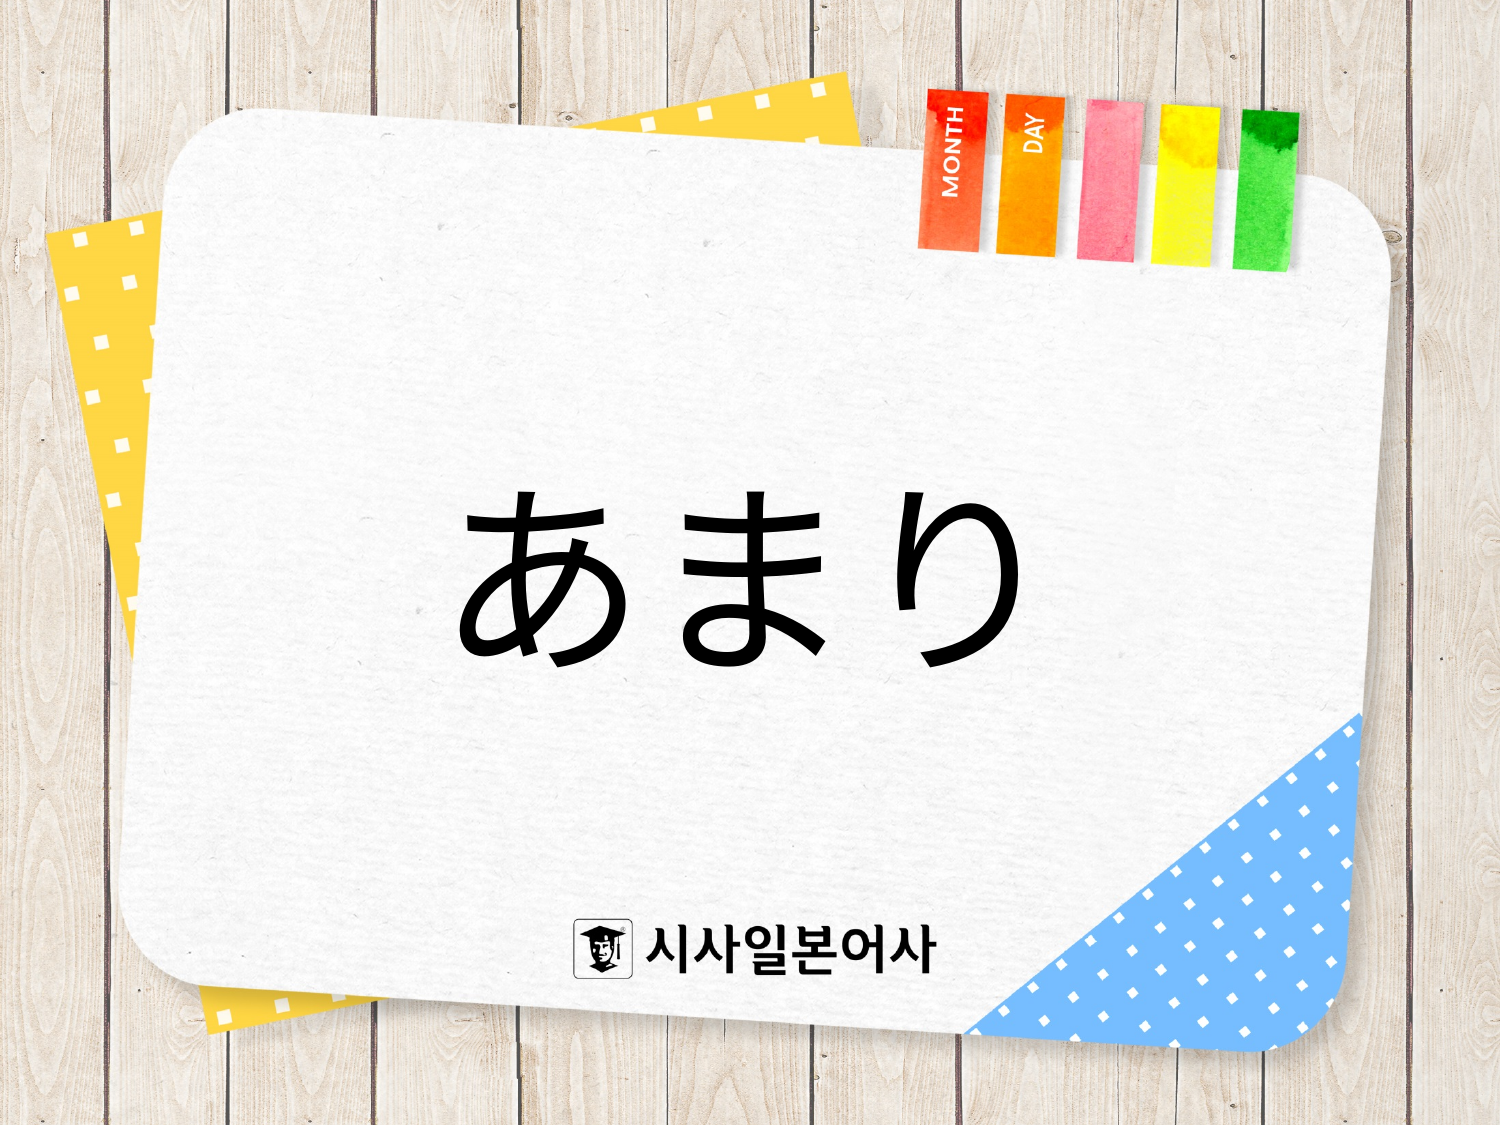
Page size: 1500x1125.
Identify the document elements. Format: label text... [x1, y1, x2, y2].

title あまり [75, 338, 1425, 811]
picture [0, 0, 1500, 1125]
